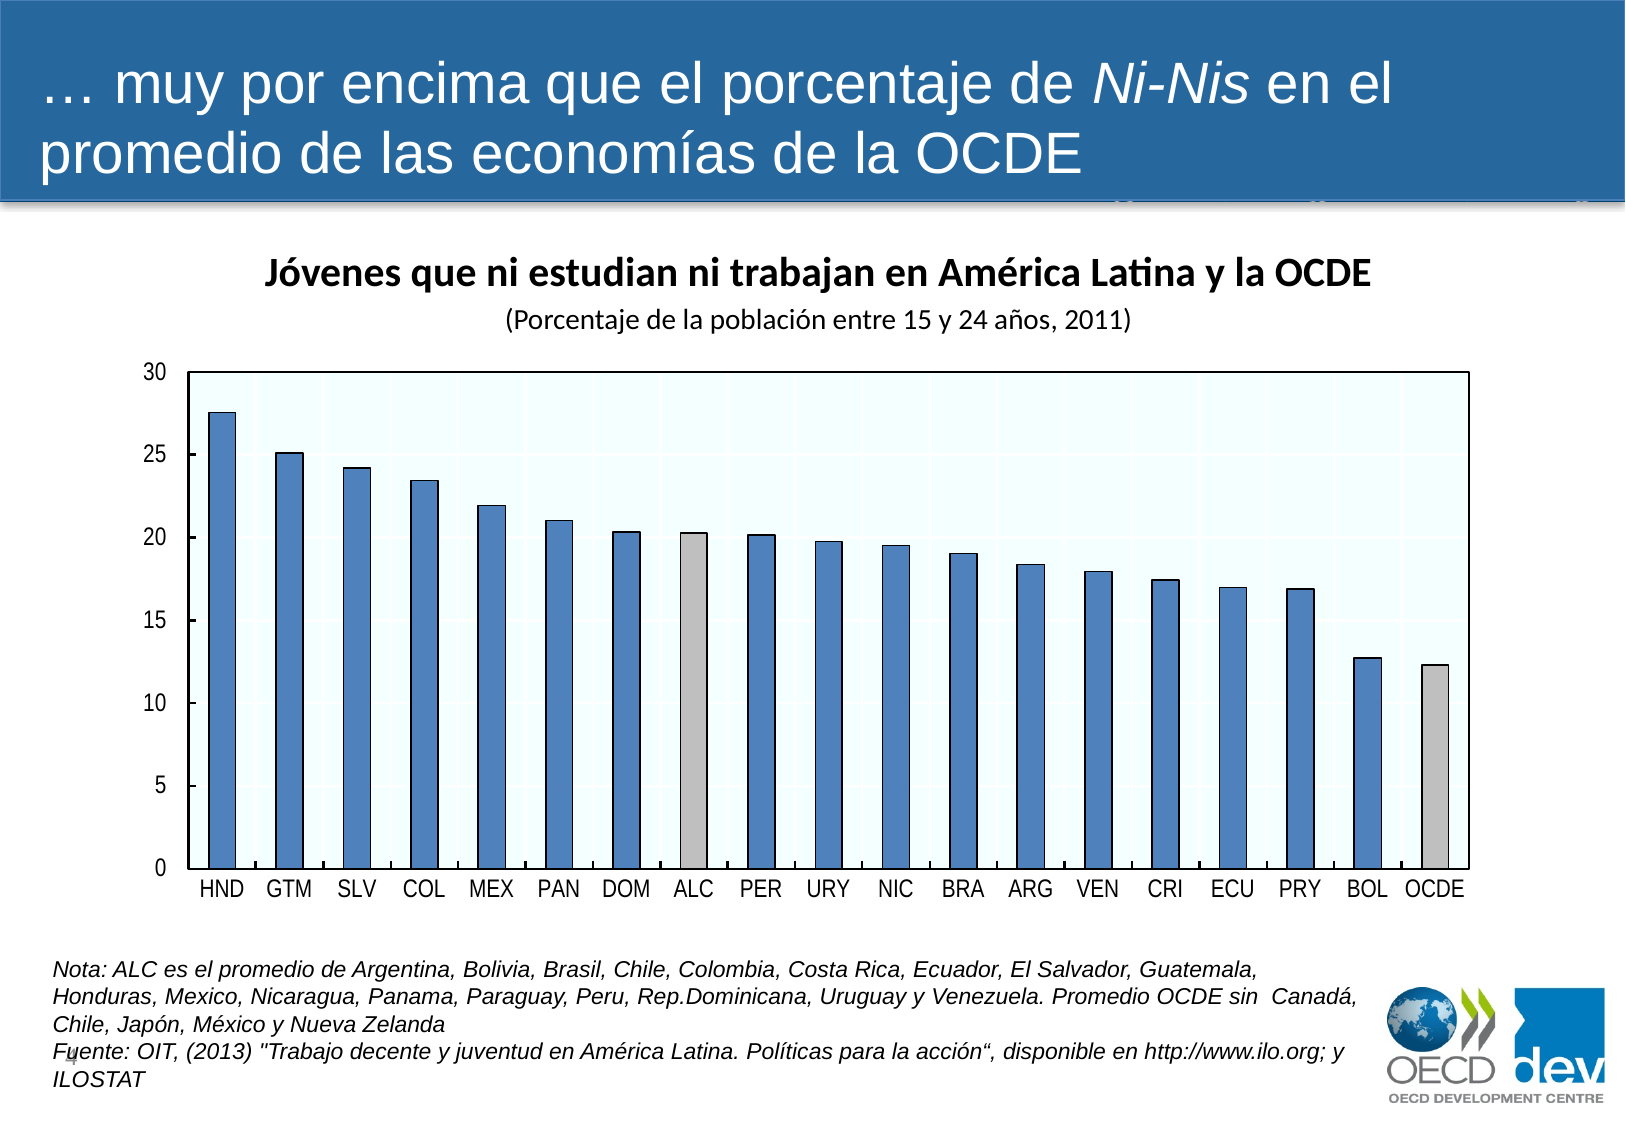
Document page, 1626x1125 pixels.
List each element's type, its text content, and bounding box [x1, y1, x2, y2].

text_box [0, 0, 1625, 201]
list Jóvenes que ni estudian ni trabajan en América Latina y la OCDE (Porcentaje de la población entre 15 y 24 años, 2011) [162, 237, 1475, 335]
picture [112, 337, 1605, 1103]
text_box Nota: ALC es el promedio de Argentina, Bolivia, Brasil, Chile, Colombia, Costa Rica, Ecuador, El Salvador, Guatemala, Honduras, Mexico, Nicaragua, Panama, Paraguay, Peru, Rep.Dominicana, Uruguay y Venezuela. Promedio OCDE sin Canadá, Chile, Japón, México y Nueva Zelanda Fuente: OIT, (2013) "Trabajo decente y juventud en América Latina. Políticas para la acción“, disponible en http://www.ilo.org; y ILOSTAT [37, 946, 1375, 1100]
title … muy por encima que el porcentaje de Ni-Nis en el promedio de las economías de la OCDE [24, 37, 1600, 157]
